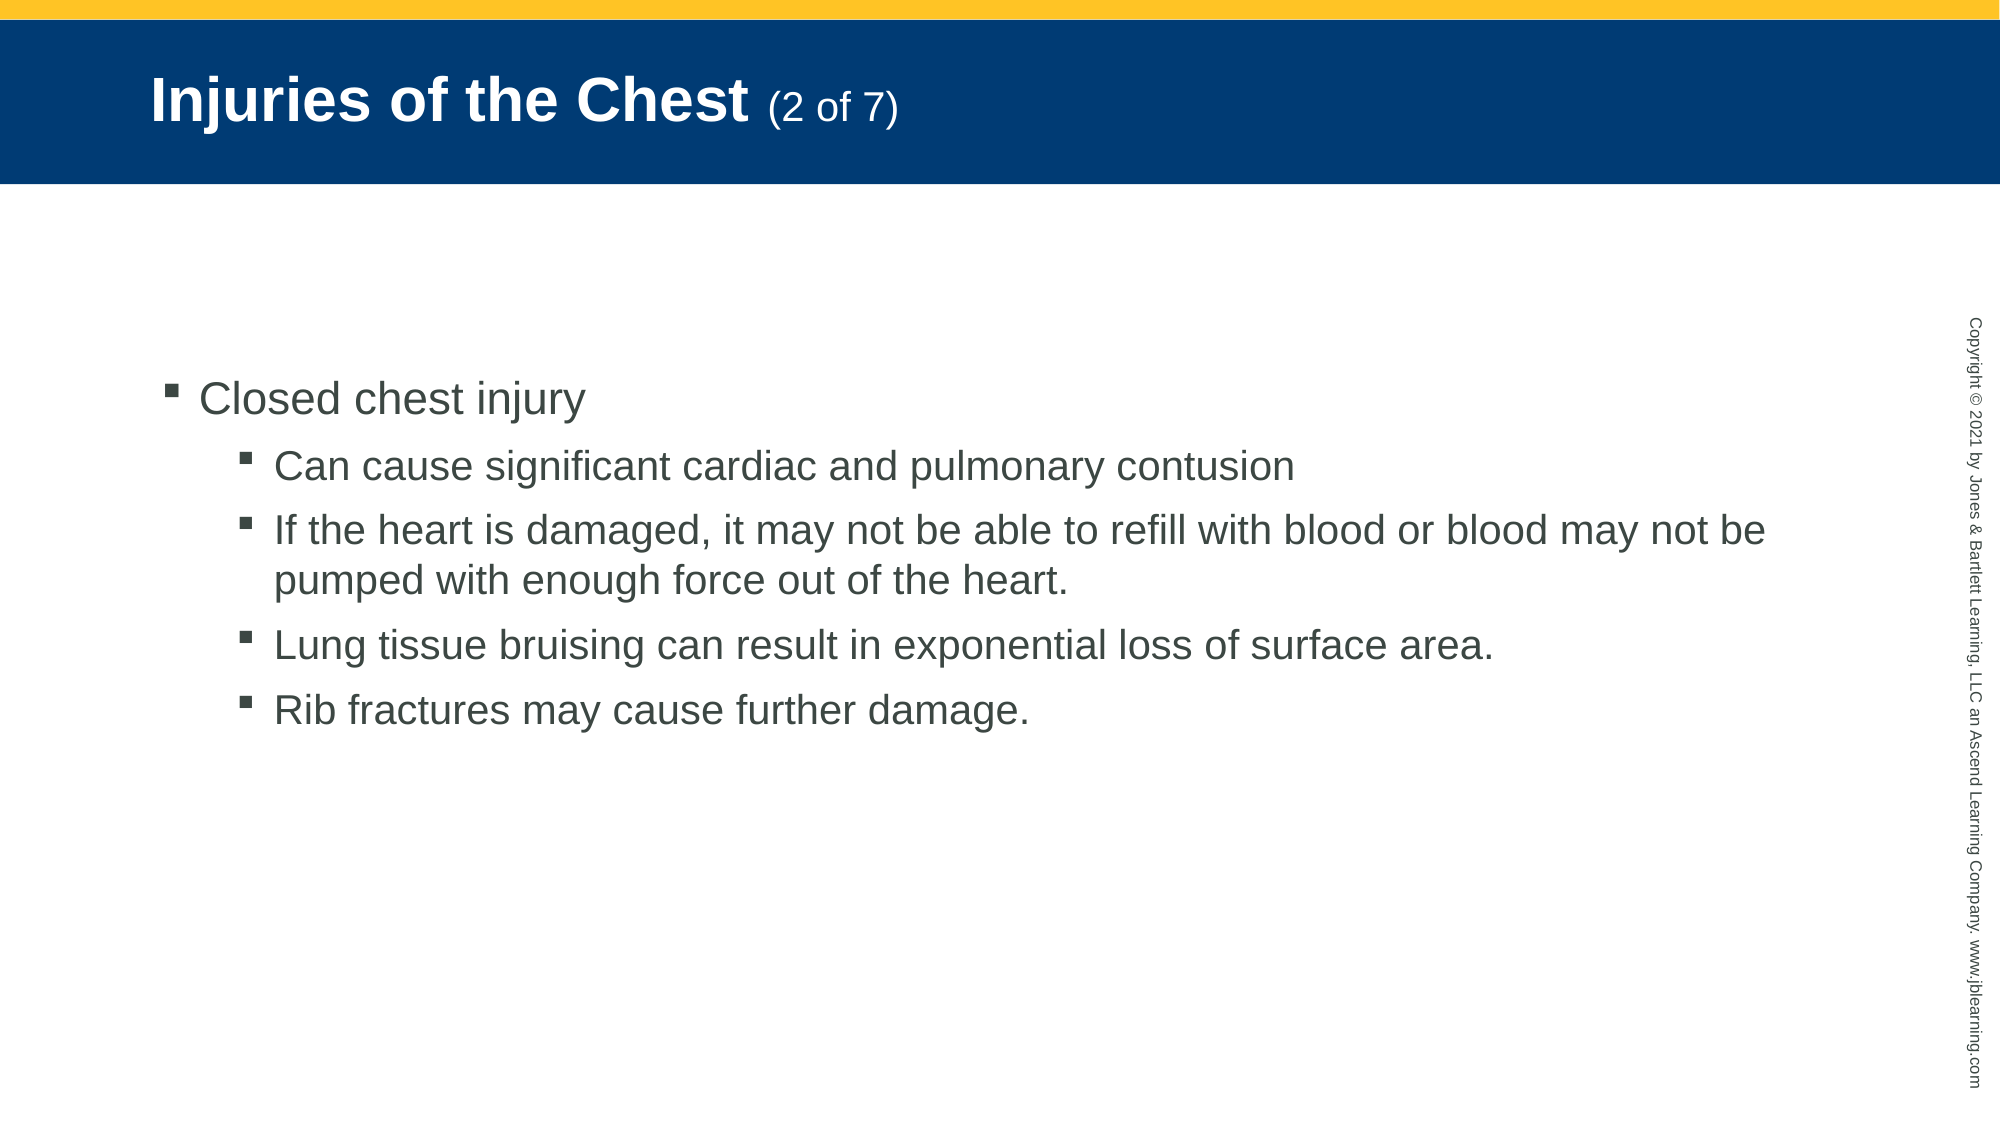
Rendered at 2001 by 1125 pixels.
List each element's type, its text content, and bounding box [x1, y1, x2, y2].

title Injuries of the Chest (2 of 7) [0, 19, 2000, 185]
list Closed chest injury Can cause significant cardiac and pulmonary contusion If the heart is damaged, it may not be able to refill with blood or blood may not be pumped with enough force out of the heart. Lung tissue bruising can result in exponential loss of surface area. Rib fractures may cause further damage. [146, 361, 1859, 1016]
